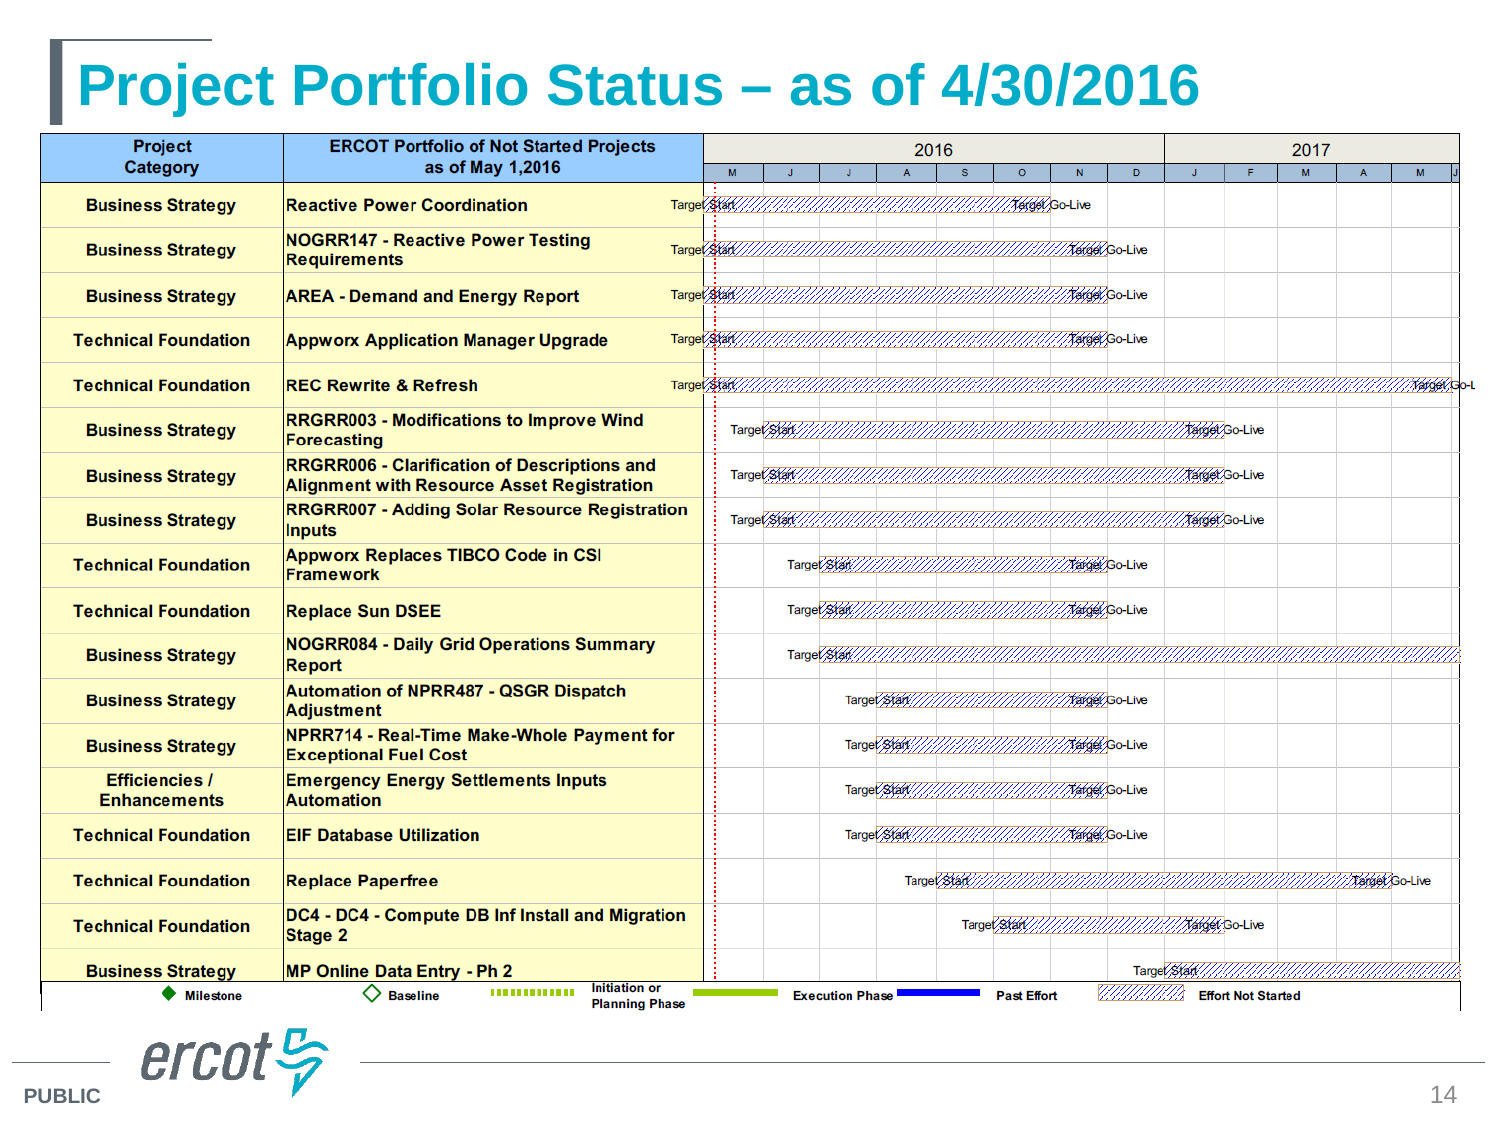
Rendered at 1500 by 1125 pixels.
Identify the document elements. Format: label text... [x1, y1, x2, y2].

title Project Portfolio Status – as of 4/30/2016 [62, 39, 1325, 125]
picture [137, 1024, 332, 1100]
picture [37, 130, 1476, 1012]
slide_number 14 [1412, 1076, 1475, 1112]
